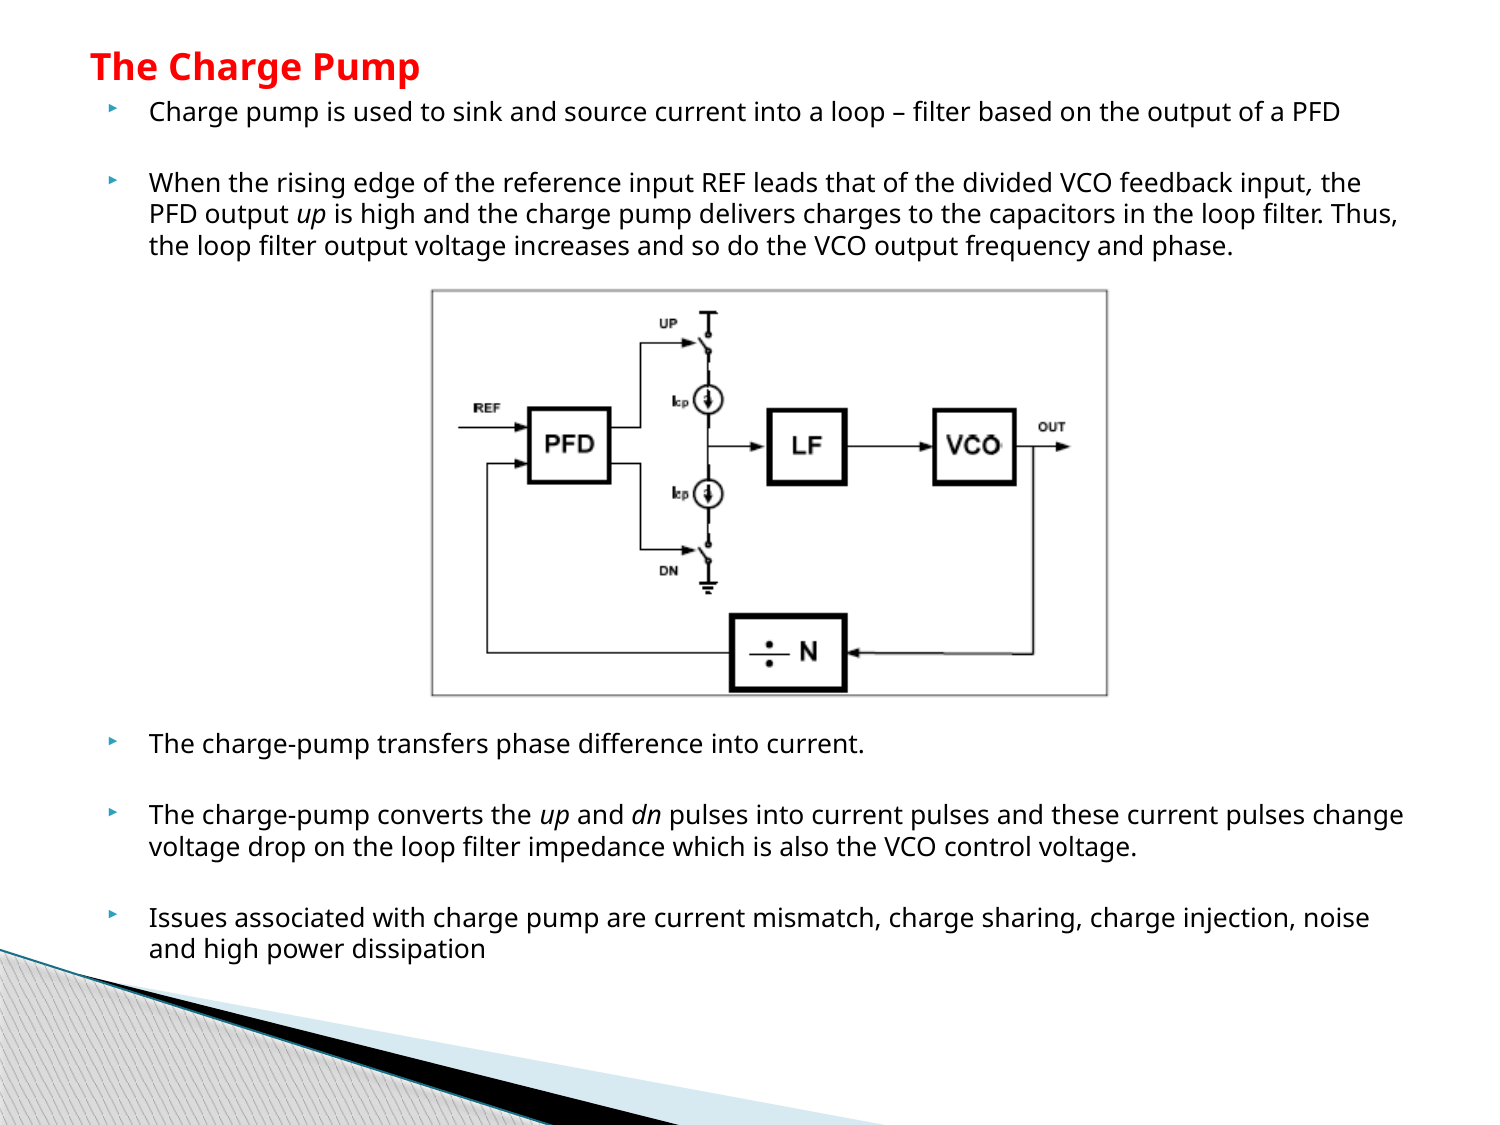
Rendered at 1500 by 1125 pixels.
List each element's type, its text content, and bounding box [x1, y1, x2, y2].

picture [410, 283, 1125, 705]
title The Charge Pump [75, 24, 1425, 105]
list Charge pump is used to sink and source current into a loop – filter based on the output of a PFD When the rising edge of the reference input REF leads that of the divided VCO feedback input, the PFD output up is high and the charge pump delivers charges to the capacitors in the loop filter. Thus, the loop filter output voltage increases and so do the VCO output frequency and phase. The charge-pump transfers phase difference into current. The charge-pump converts the up and dn pulses into current pulses and these current pulses change voltage drop on the loop filter impedance which is also the VCO control voltage. Issues associated with charge pump are current mismatch, charge sharing, charge injection, noise and high power dissipation [75, 105, 1425, 986]
